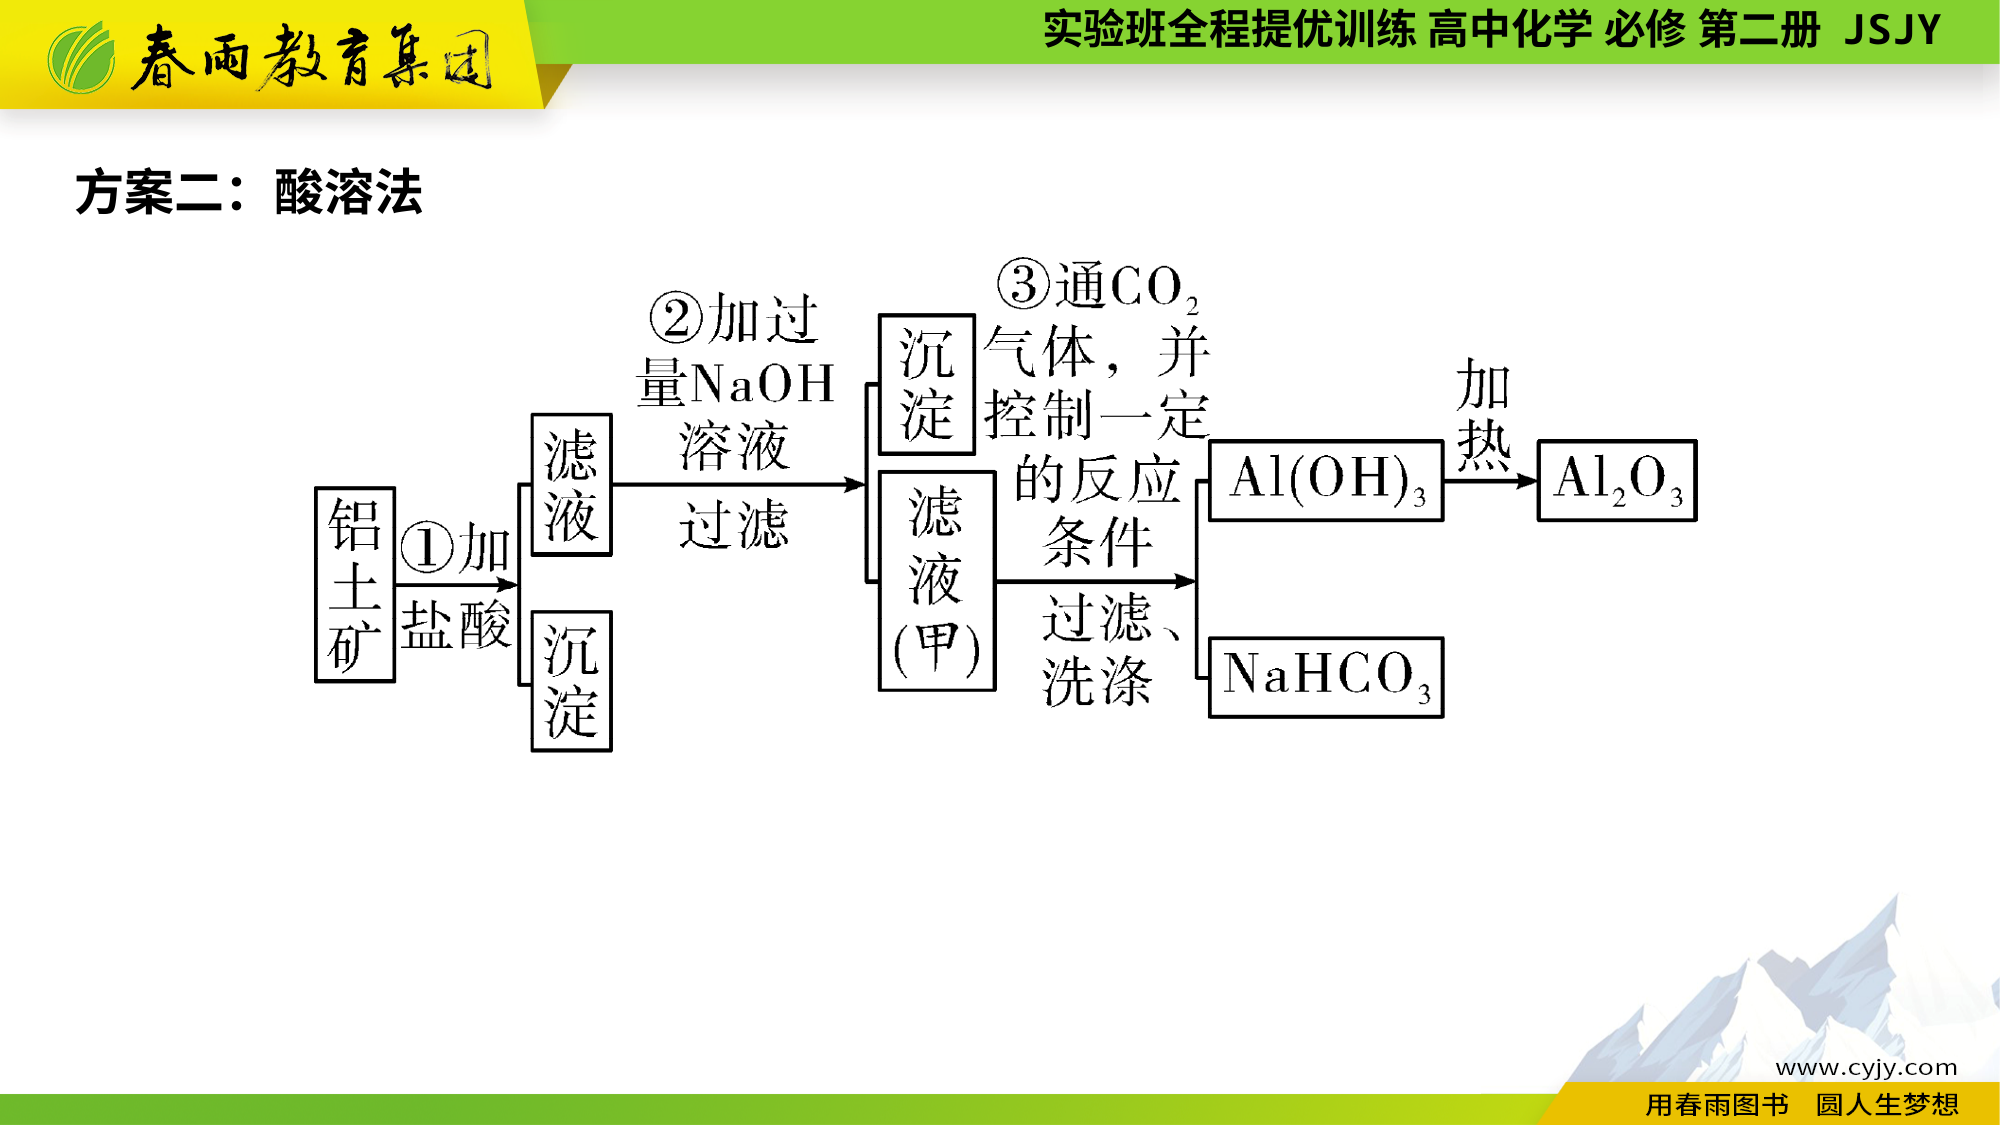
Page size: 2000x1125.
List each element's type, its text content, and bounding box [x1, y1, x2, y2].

picture [0, 0, 2000, 1125]
list 方案二：酸溶法 [59, 122, 1944, 217]
